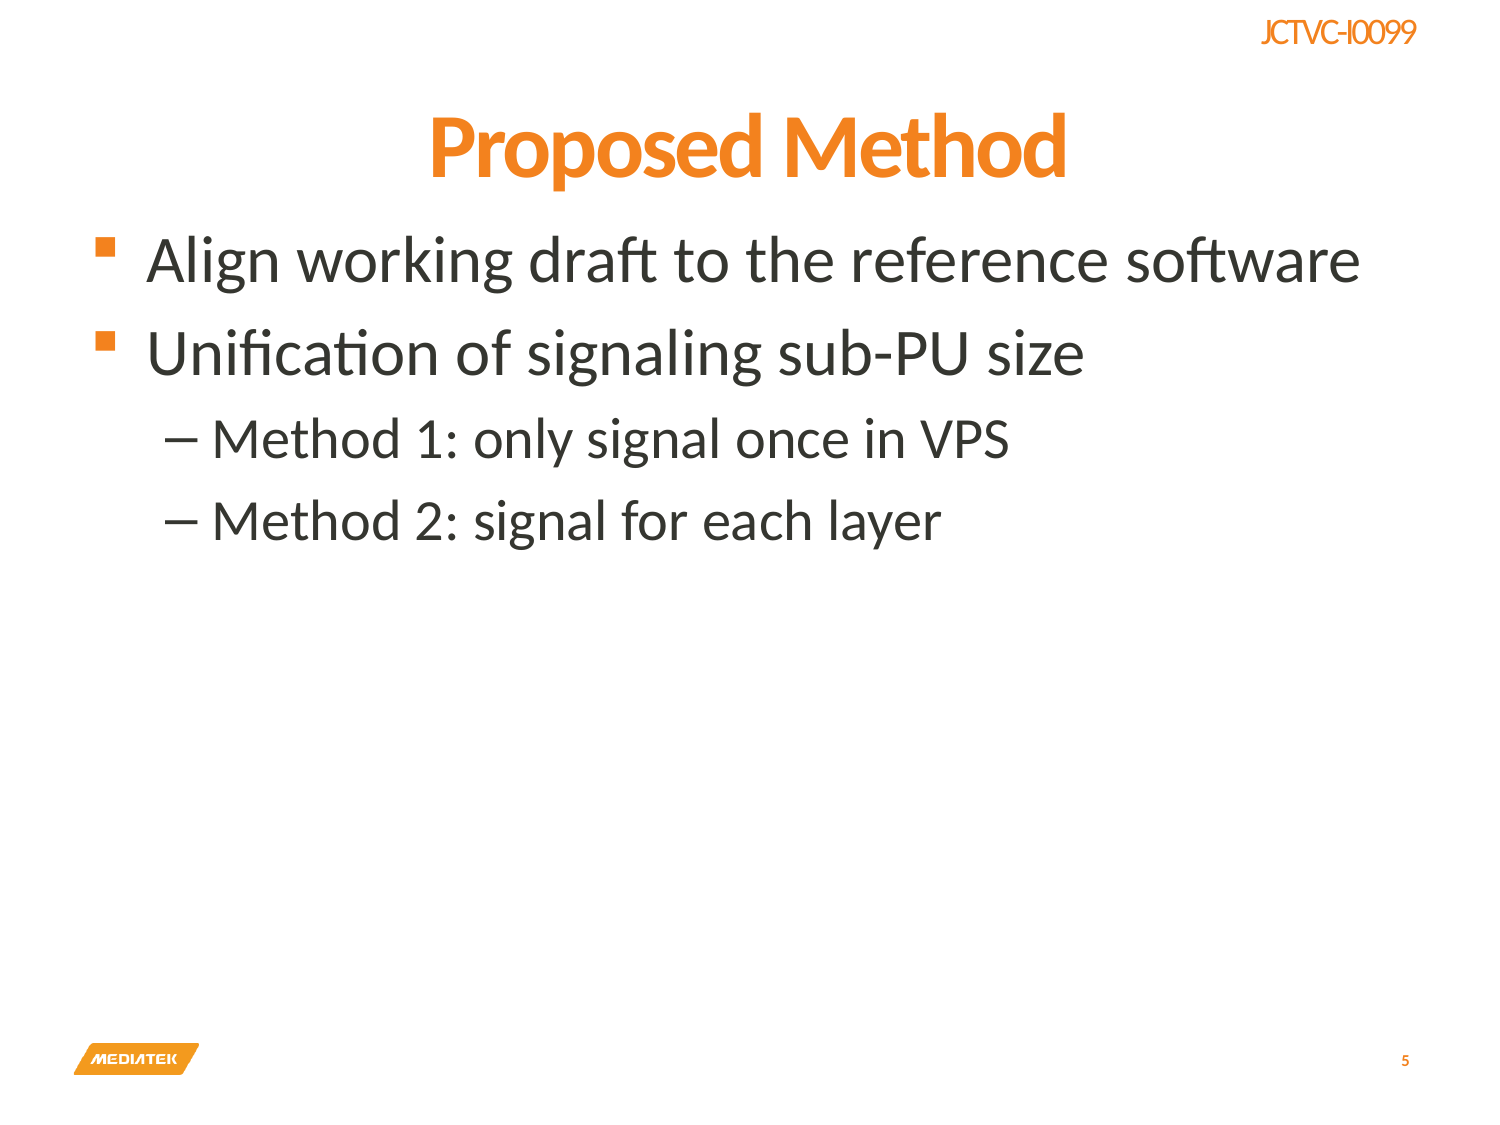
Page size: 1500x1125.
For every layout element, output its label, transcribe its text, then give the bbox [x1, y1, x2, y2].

slide_number 5 [1251, 1029, 1425, 1090]
title Proposed Method [75, 99, 1425, 208]
list Align working draft to the reference software Unification of signaling sub-PU size Method 1: only signal once in VPS Method 2: signal for each layer [75, 208, 1425, 990]
picture [73, 1043, 199, 1075]
